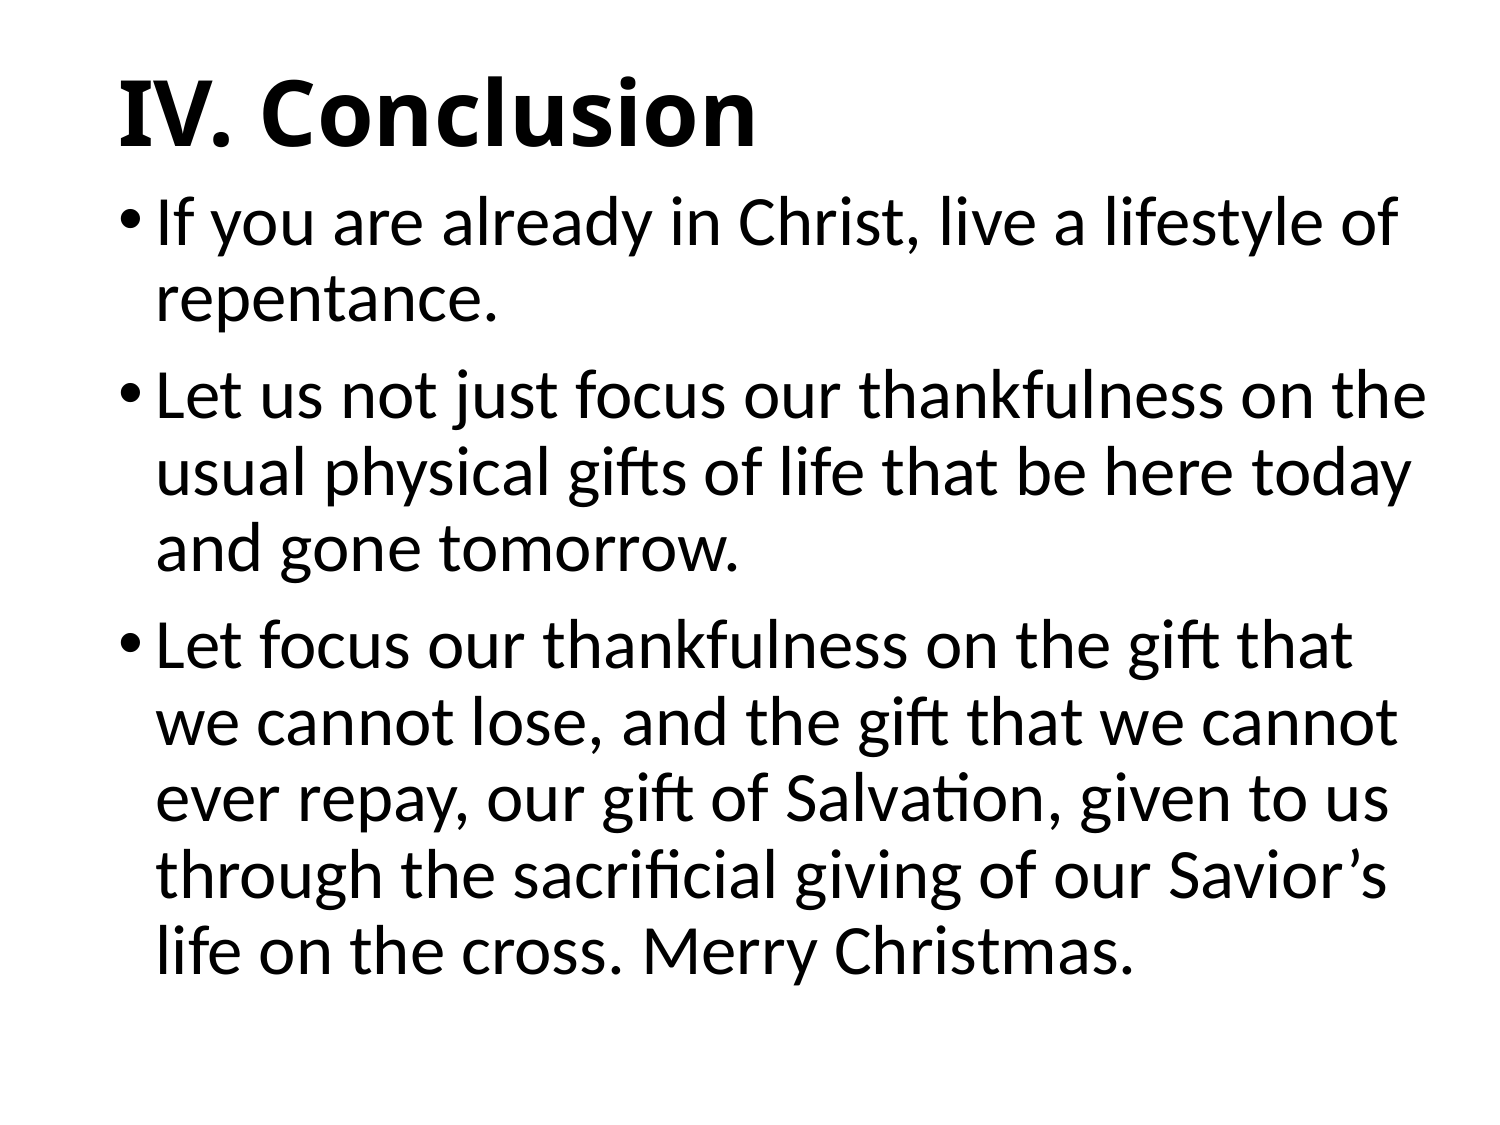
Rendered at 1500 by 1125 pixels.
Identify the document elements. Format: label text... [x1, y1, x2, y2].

list If you are already in Christ, live a lifestyle of repentance. Let us not just focus our thankfulness on the usual physical gifts of life that be here today and gone tomorrow. Let focus our thankfulness on the gift that we cannot lose, and the gift that we cannot ever repay, our gift of Salvation, given to us through the sacrificial giving of our Savior’s life on the cross. Merry Christmas. [103, 176, 1452, 796]
title IV. Conclusion [103, 35, 1397, 176]
